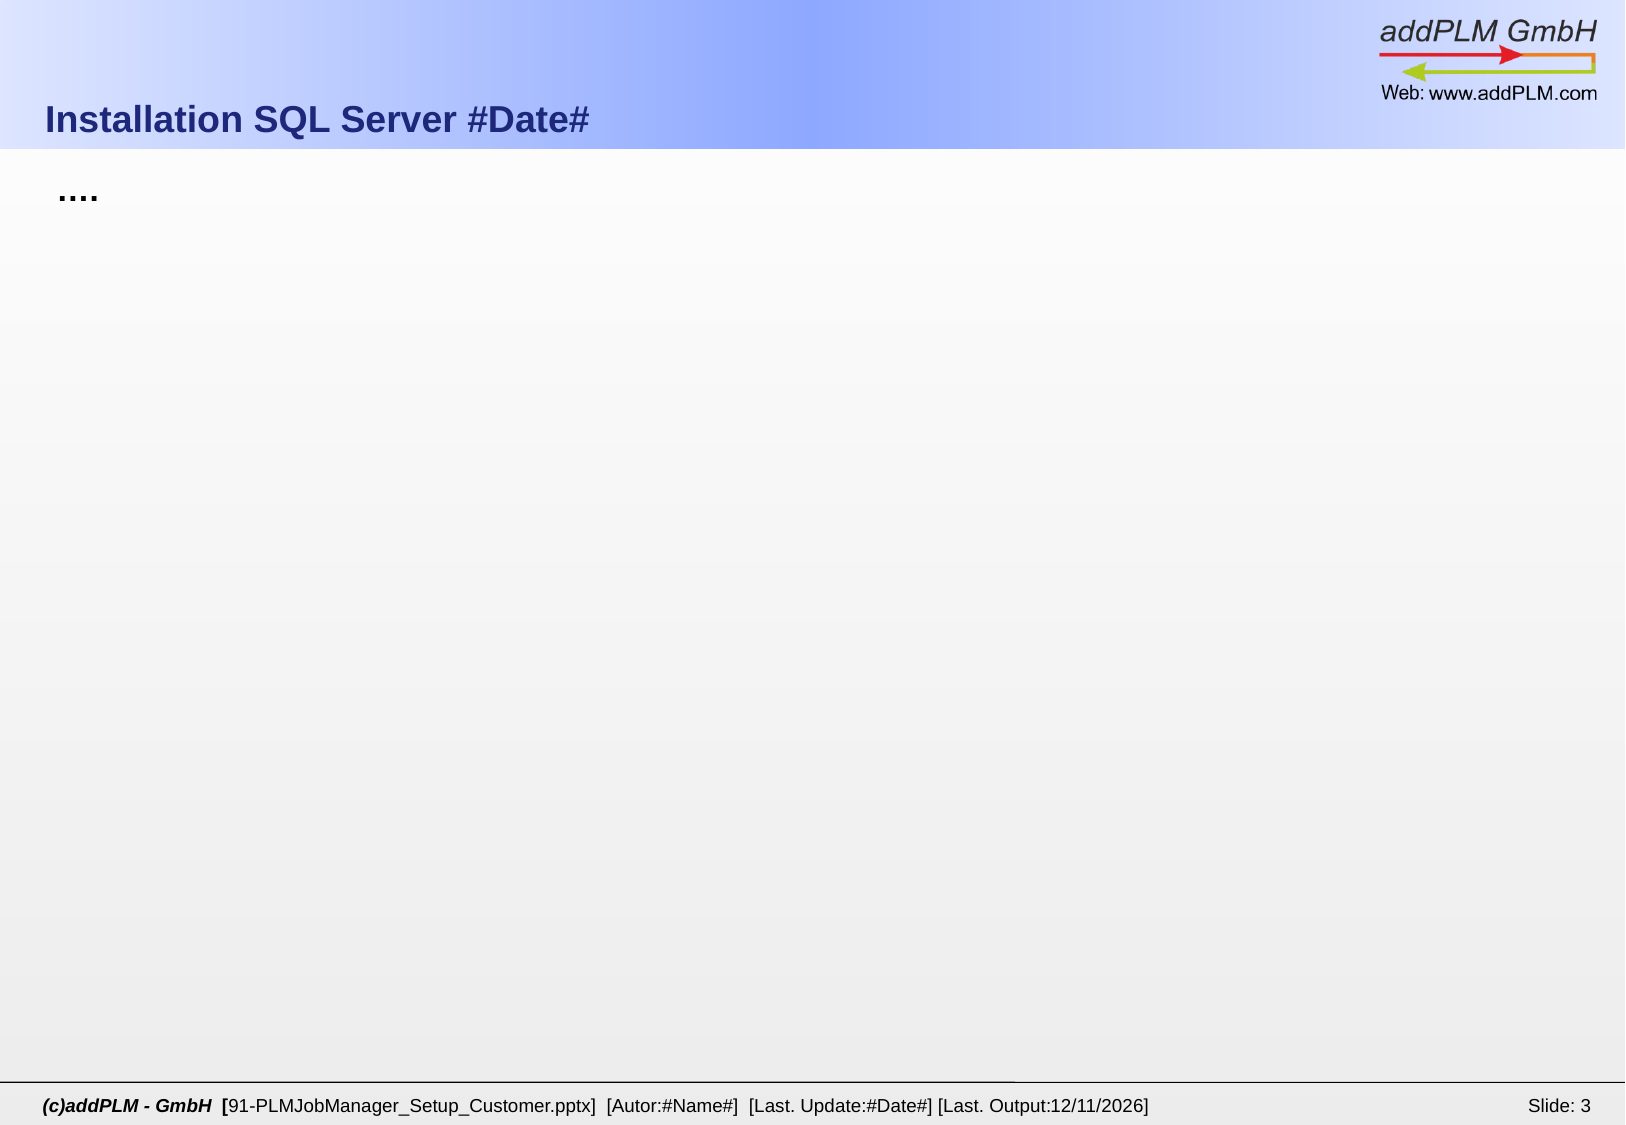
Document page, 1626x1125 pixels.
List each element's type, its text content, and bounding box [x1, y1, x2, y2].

picture [1379, 19, 1597, 100]
list …. [41, 160, 1417, 368]
title Installation SQL Server #Date# [45, 67, 1586, 141]
